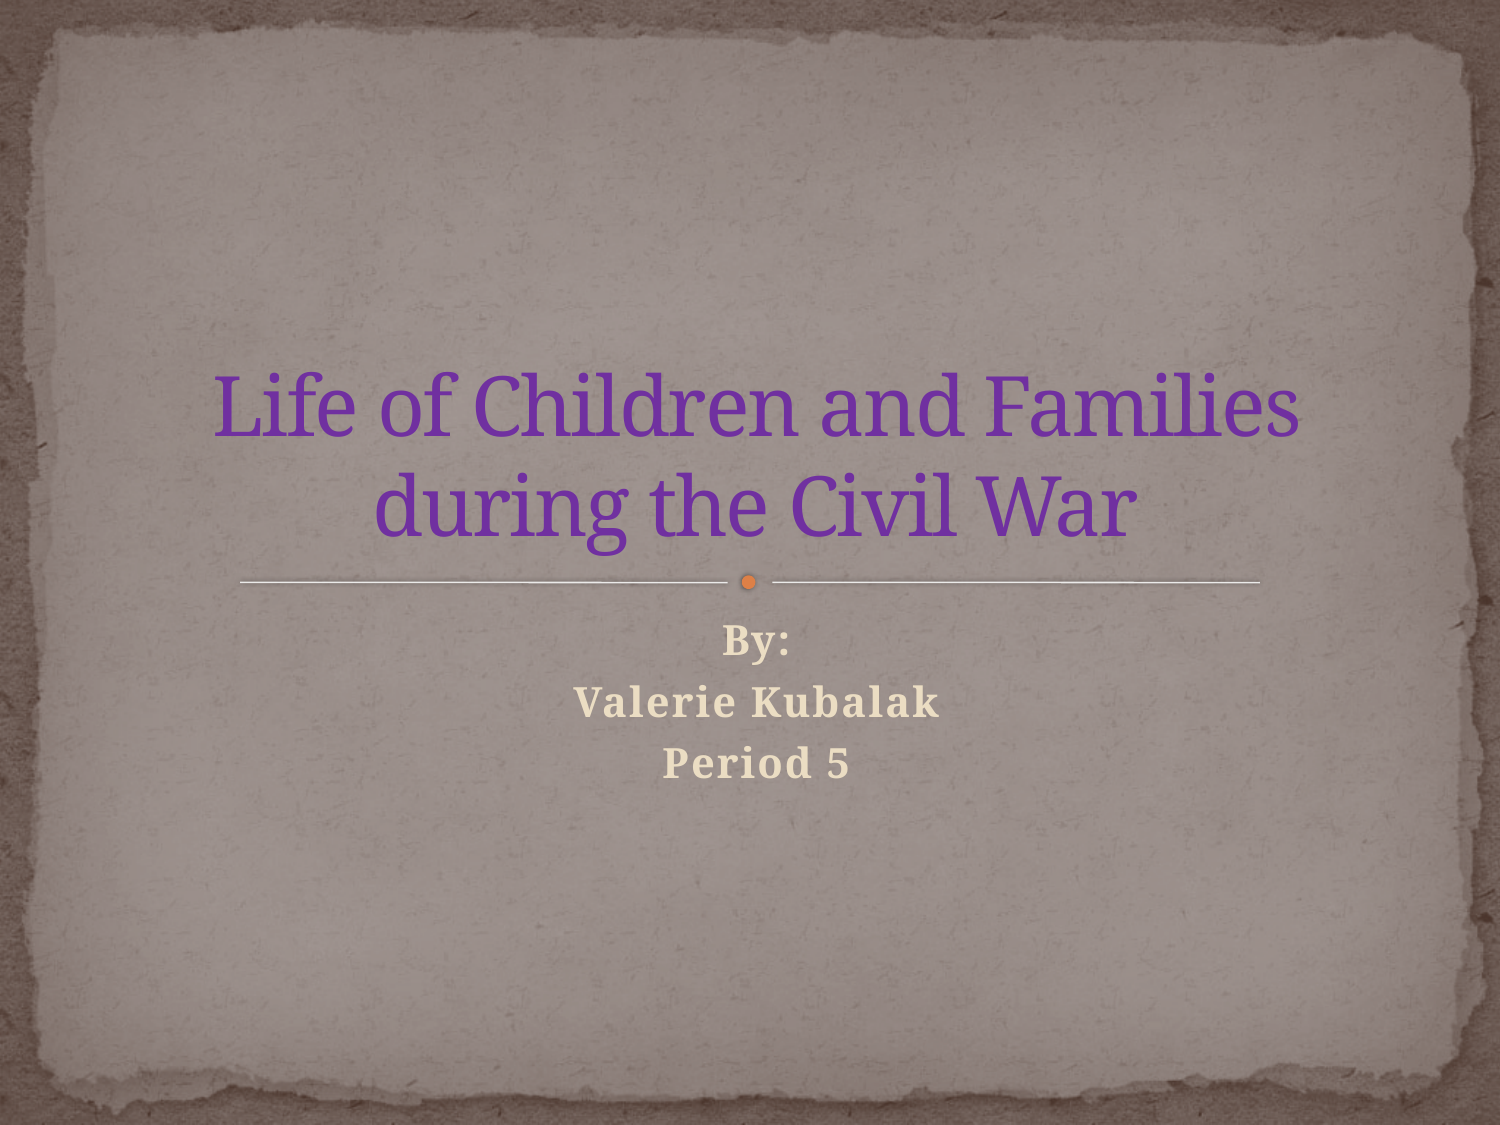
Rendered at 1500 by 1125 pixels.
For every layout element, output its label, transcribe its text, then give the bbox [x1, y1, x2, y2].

title Life of Children and Families during the Civil War [74, 235, 1438, 561]
subtitle By: Valerie Kubalak Period 5 [75, 606, 1438, 795]
